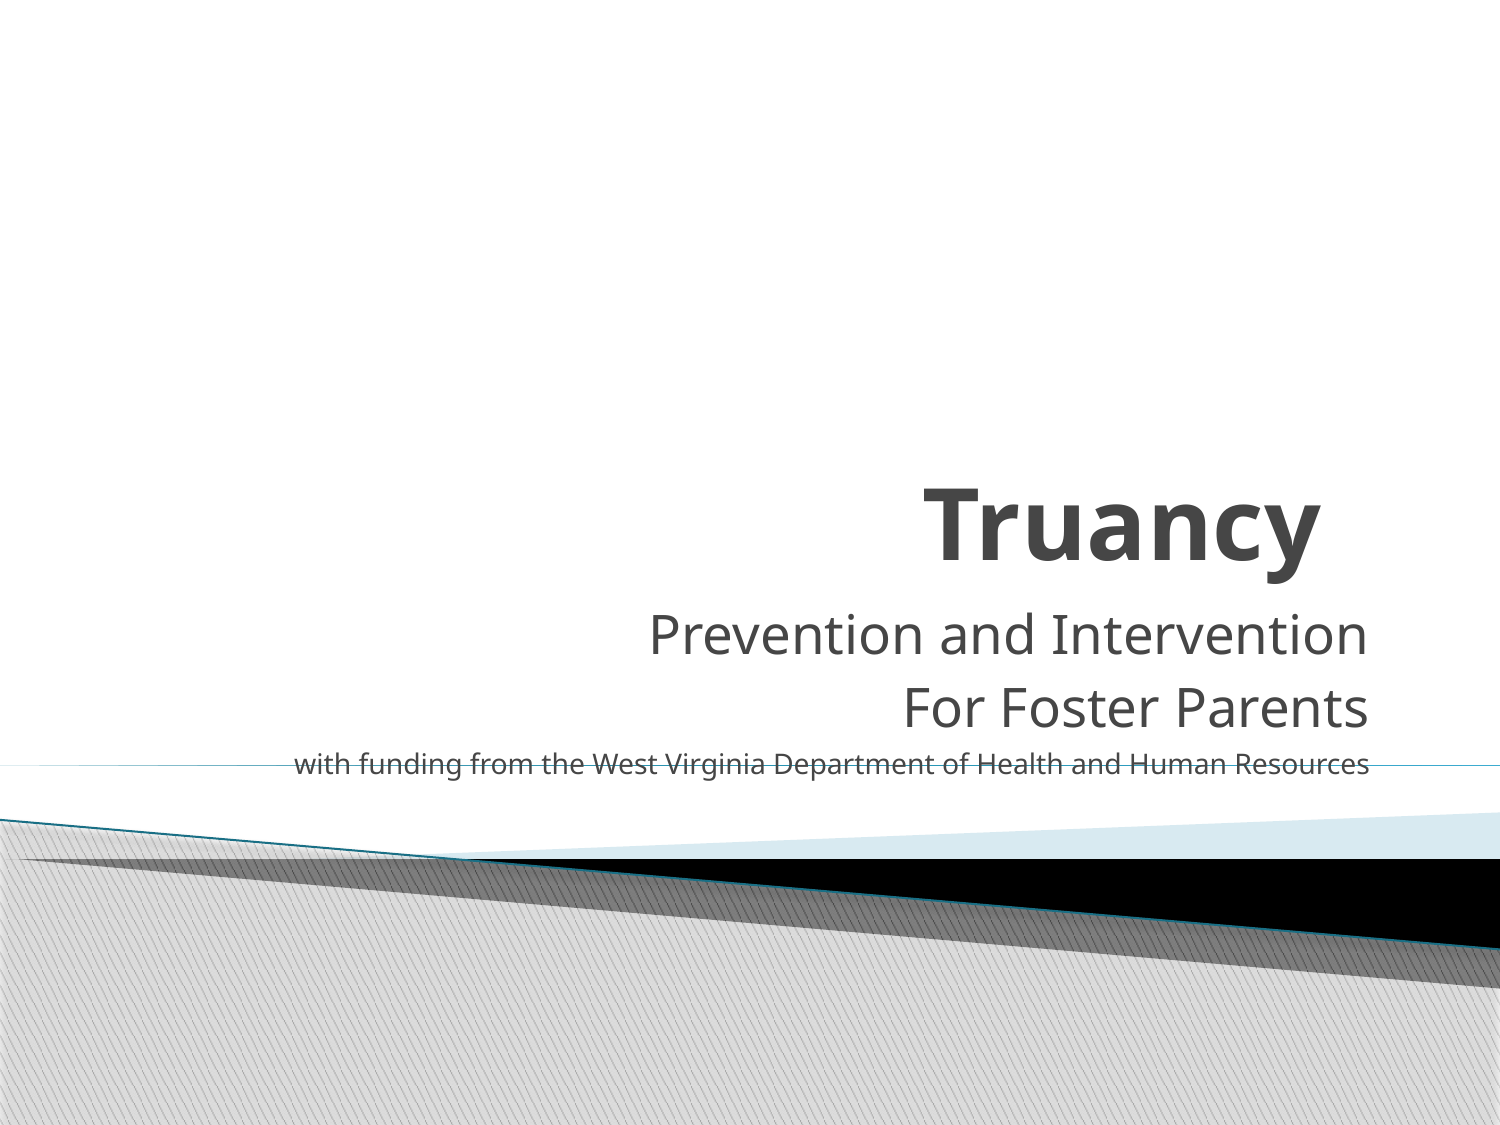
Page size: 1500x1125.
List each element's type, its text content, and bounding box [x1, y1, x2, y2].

title Truancy [112, 287, 1388, 588]
subtitle Prevention and Intervention For Foster Parents with funding from the West Virginia Department of Health and Human Resources [112, 592, 1388, 790]
picture [5, 859, 1500, 989]
